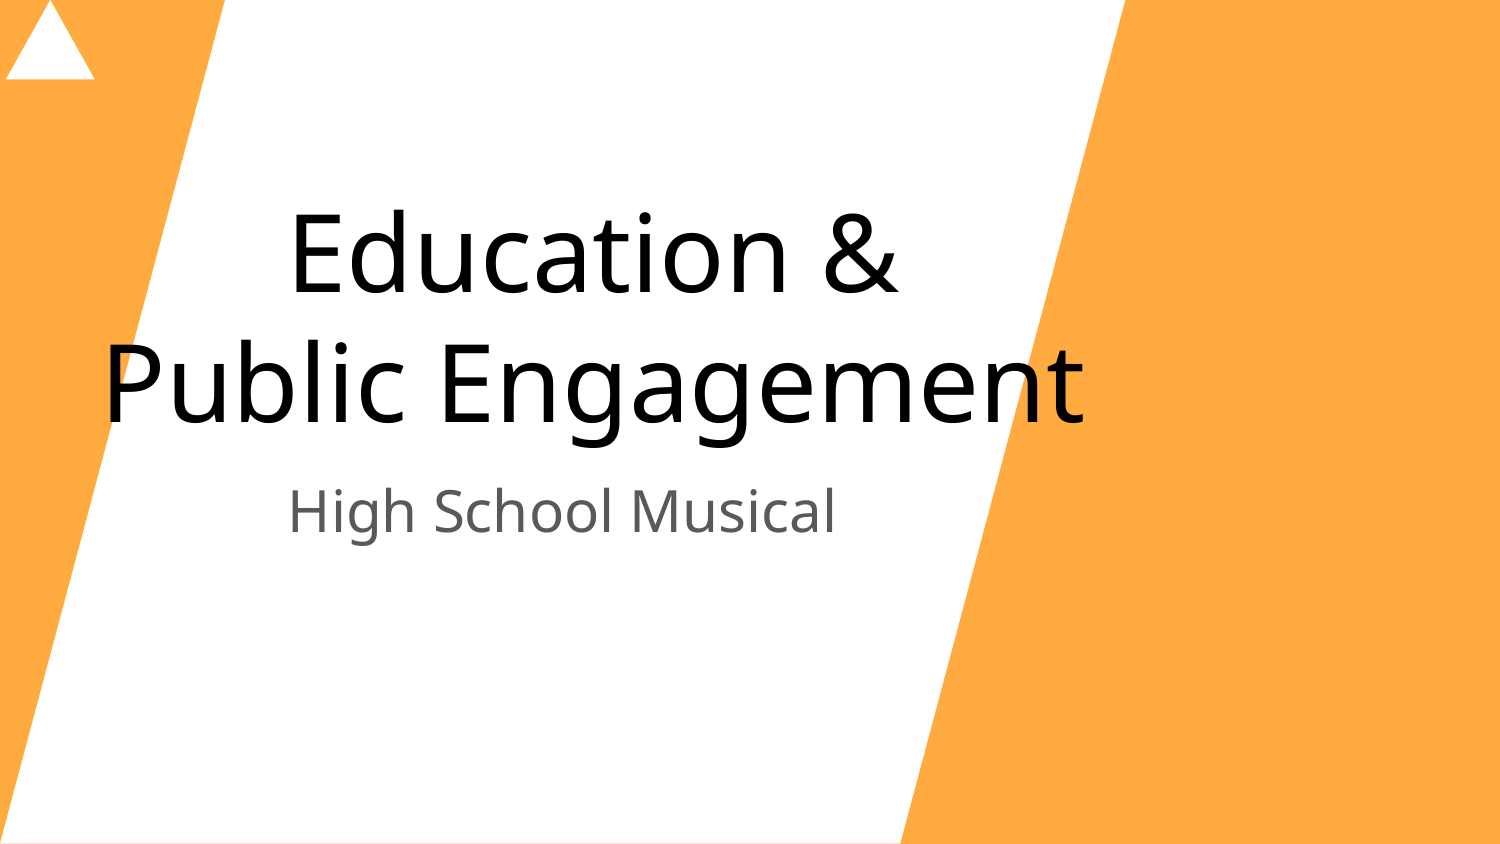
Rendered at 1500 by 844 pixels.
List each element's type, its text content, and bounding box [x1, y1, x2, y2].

title Education & Public Engagement [38, 45, 1149, 459]
subtitle High School Musical [110, 458, 1015, 600]
